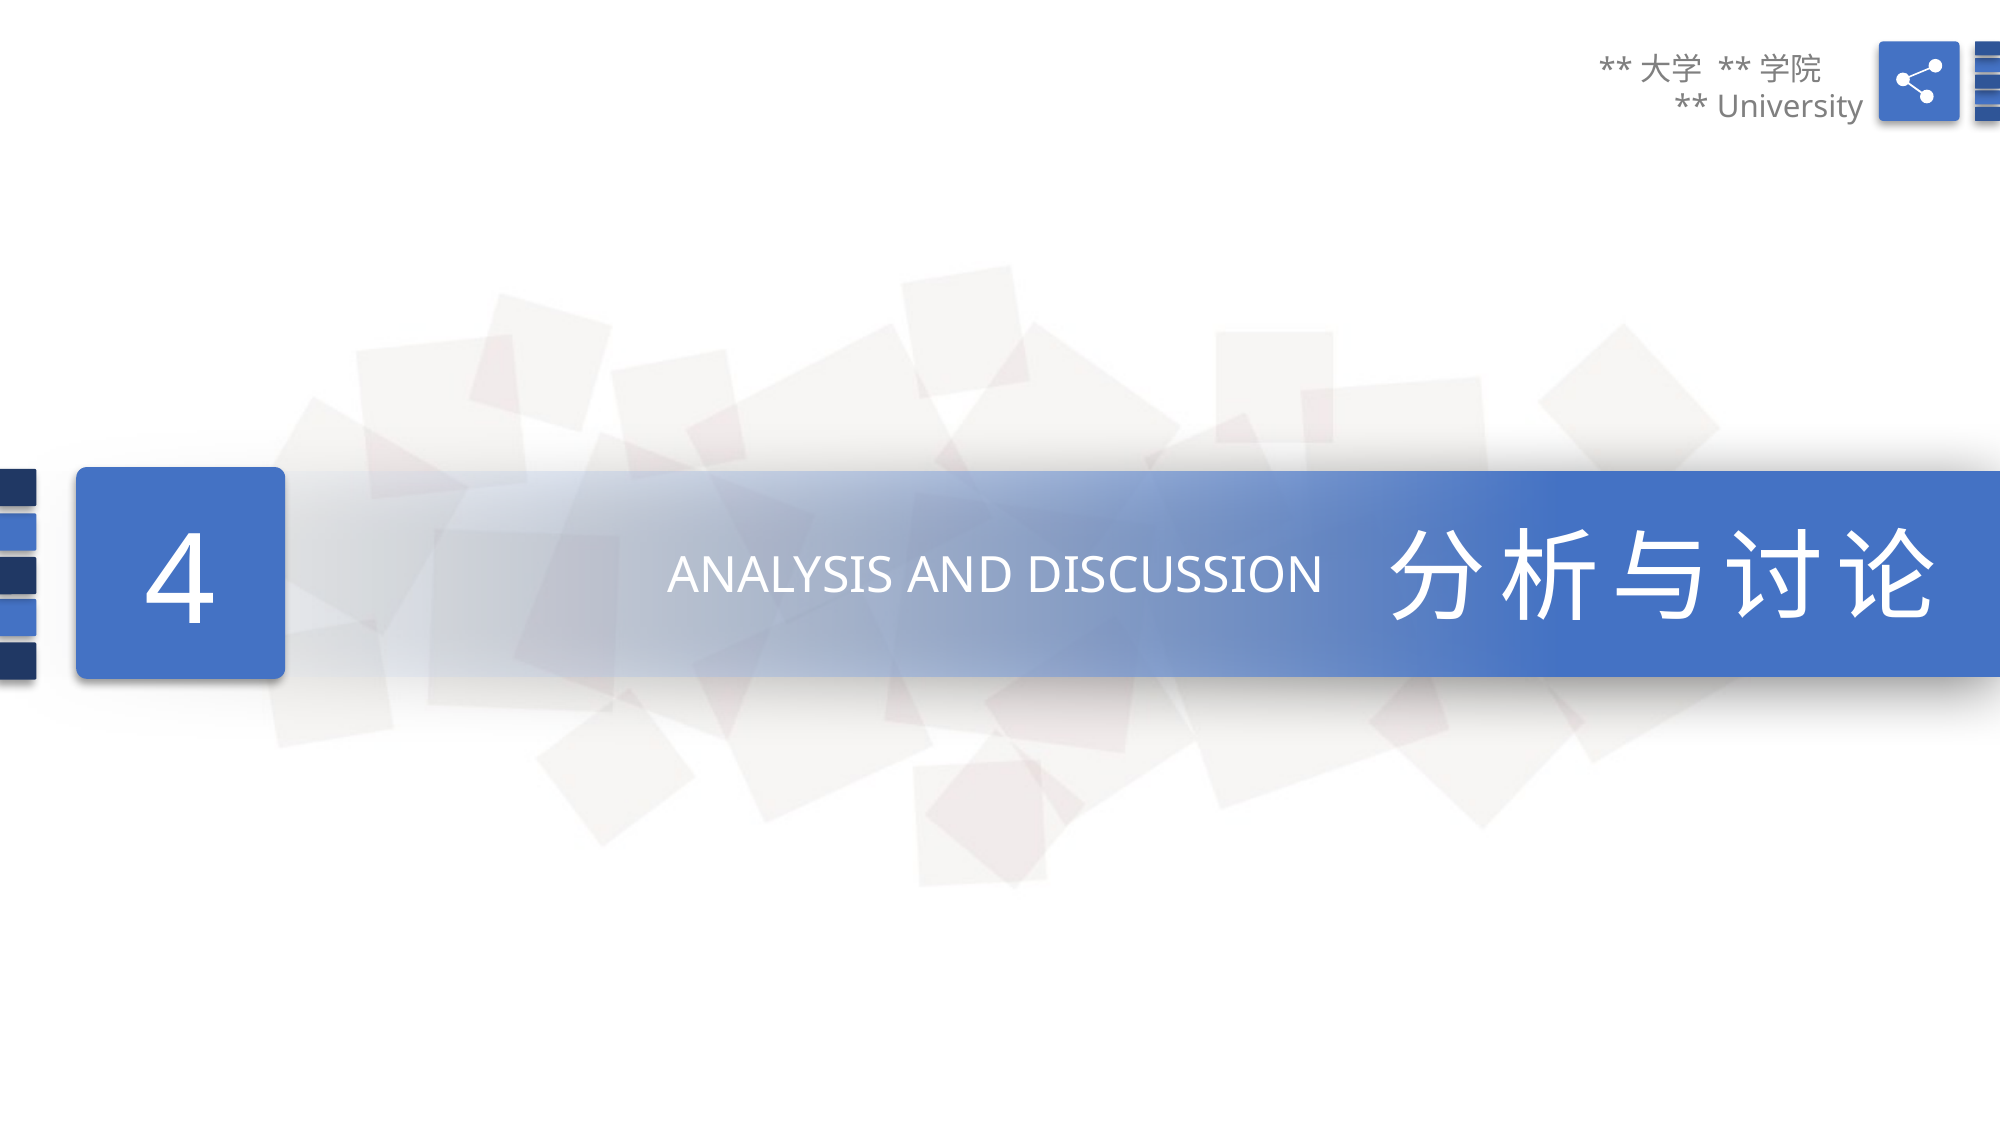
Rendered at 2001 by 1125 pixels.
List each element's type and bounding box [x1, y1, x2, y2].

picture [0, 0, 2001, 1125]
text_box [1522, 41, 2000, 136]
text_box [0, 467, 2000, 680]
